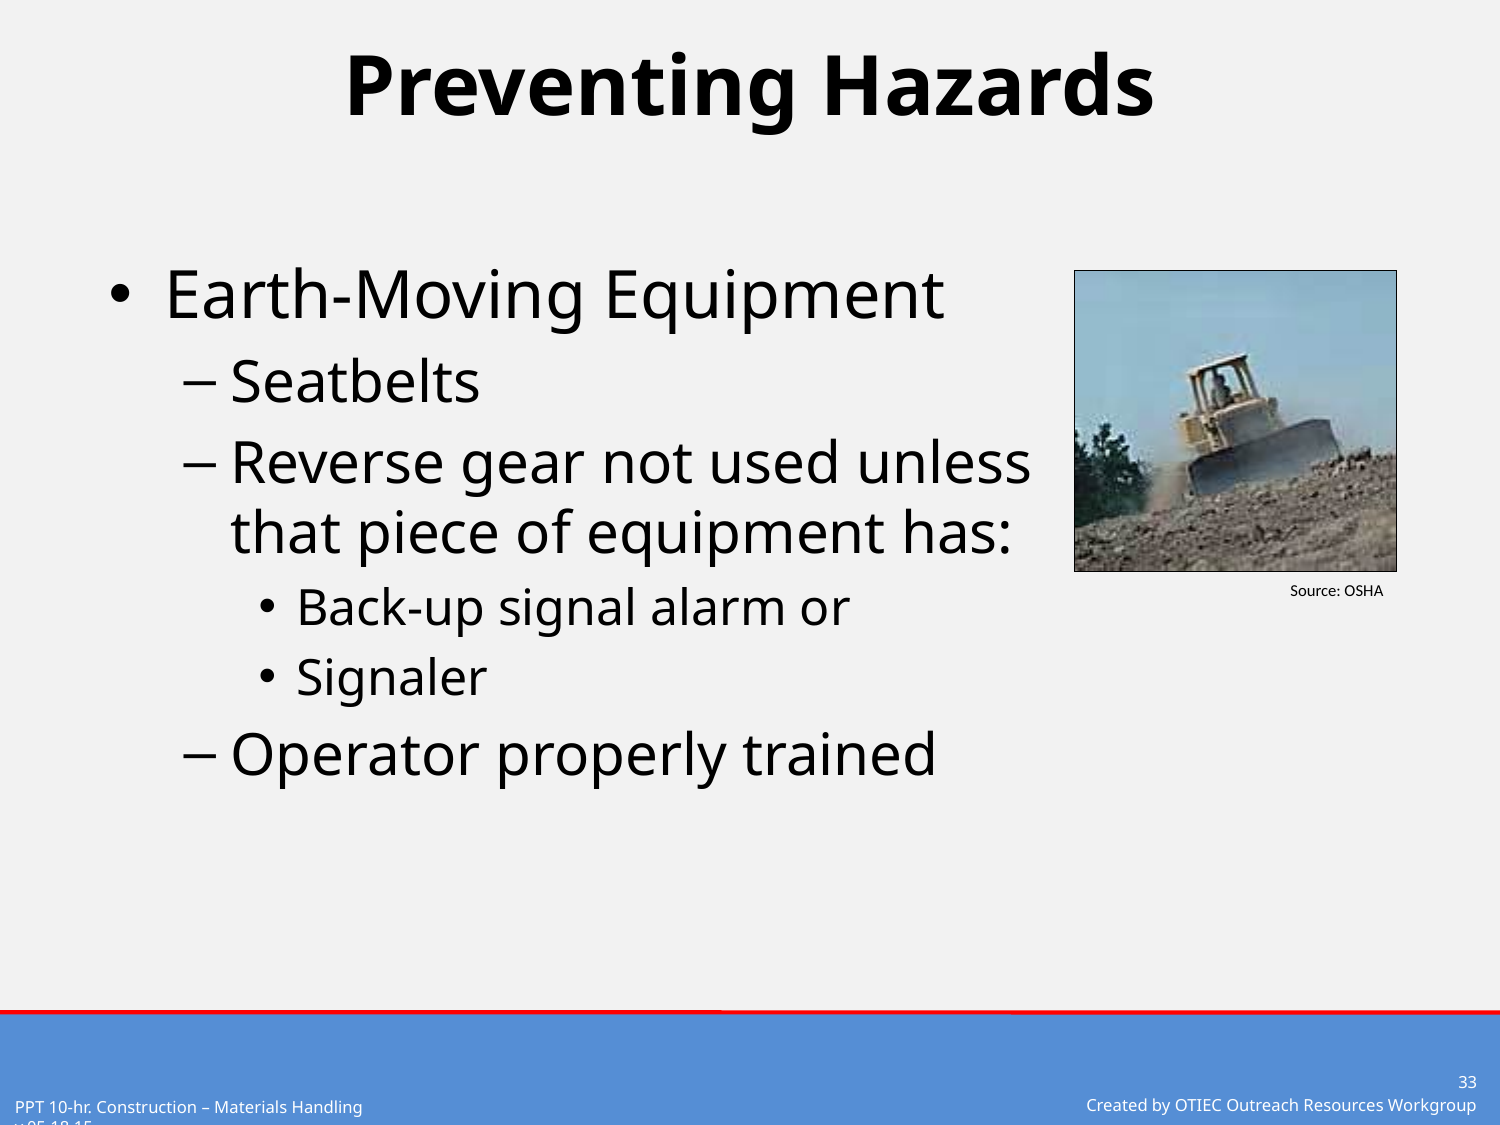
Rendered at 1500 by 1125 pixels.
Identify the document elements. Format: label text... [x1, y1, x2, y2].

title Preventing Hazards [75, 24, 1425, 213]
text_box Source: OSHA [1135, 577, 1399, 608]
picture [1074, 270, 1397, 572]
list Earth-Moving Equipment Seatbelts Reverse gear not used unless that piece of equipment has: Back-up signal alarm or Signaler Operator properly trained [93, 244, 1107, 901]
